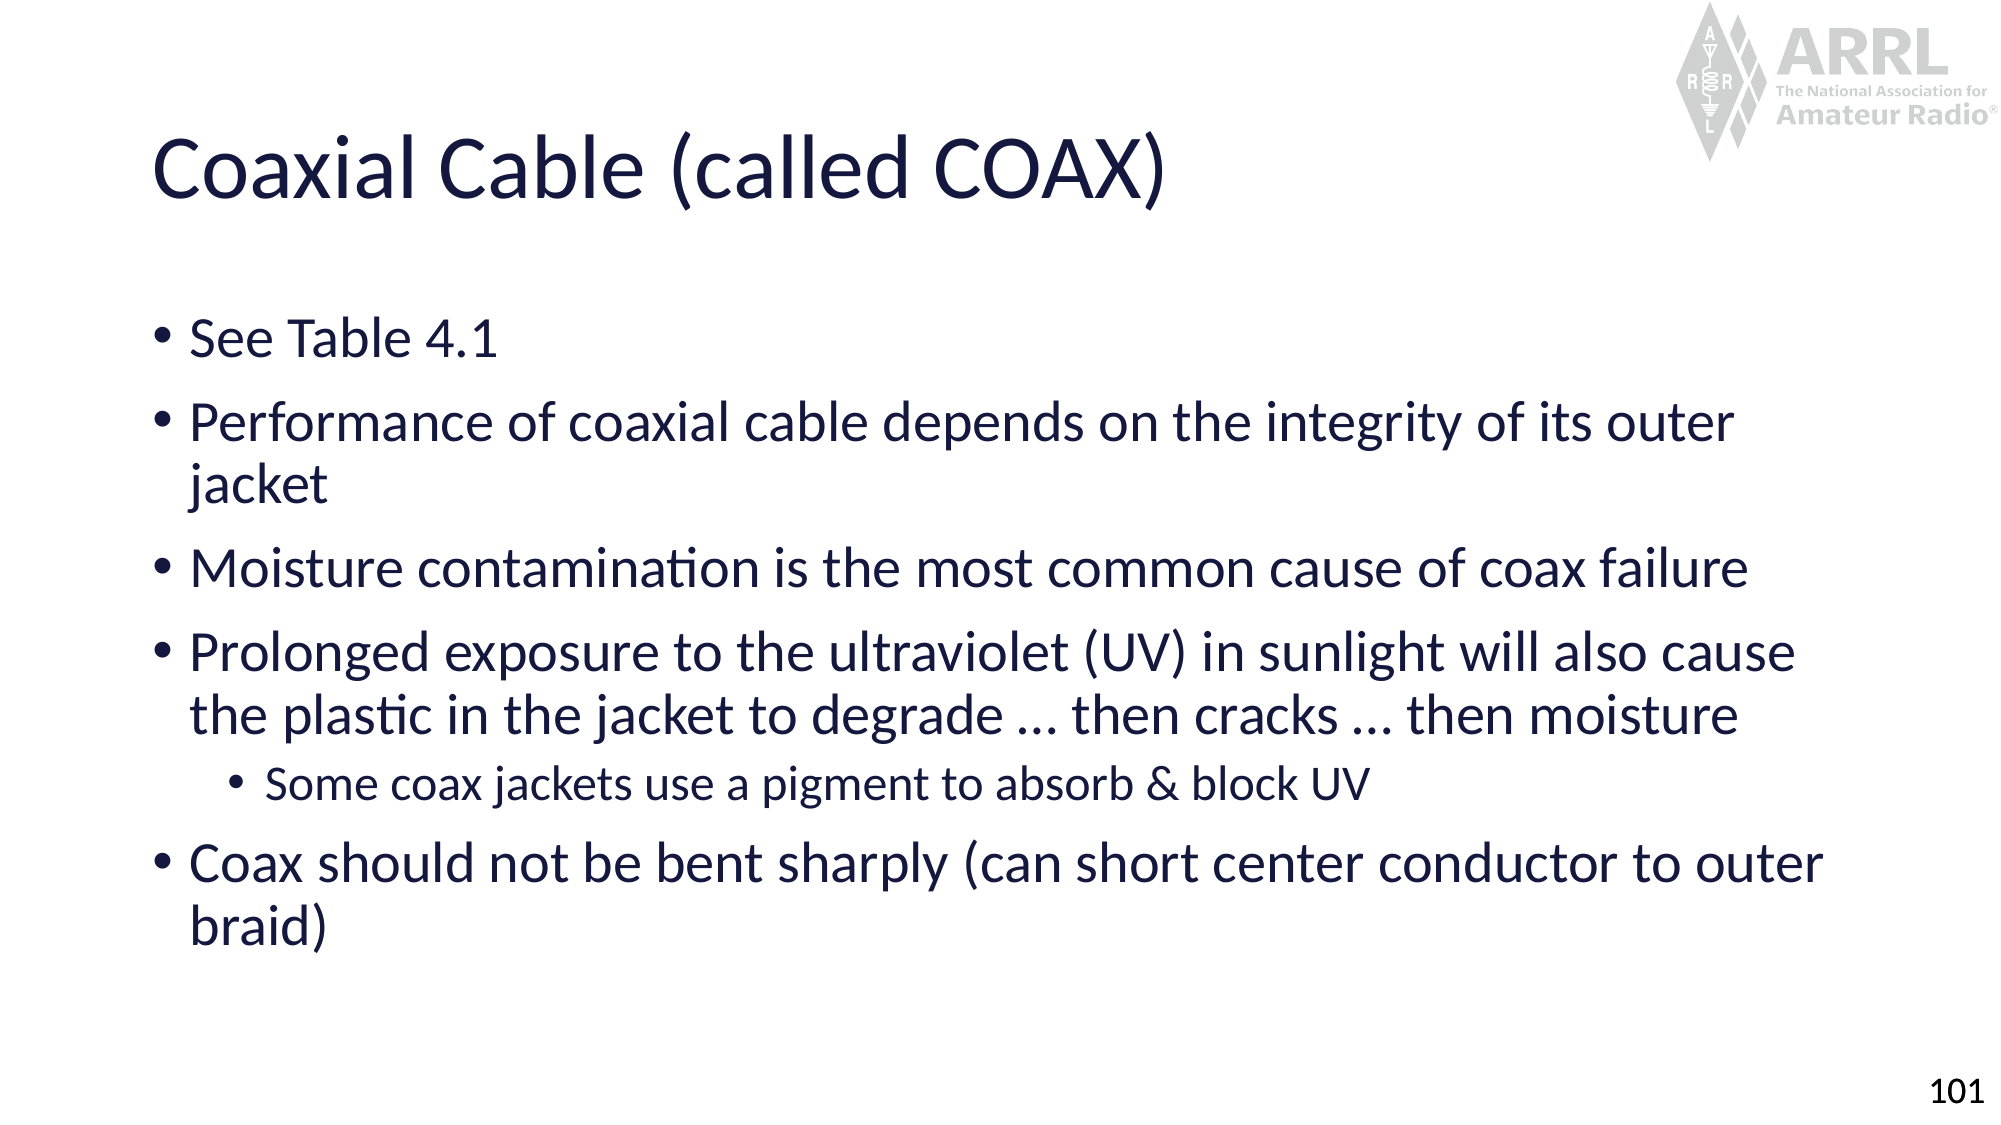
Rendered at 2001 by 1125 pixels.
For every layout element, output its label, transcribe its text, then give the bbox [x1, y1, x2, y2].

list See Table 4.1 Performance of coaxial cable depends on the integrity of its outer jacket Moisture contamination is the most common cause of coax failure Prolonged exposure to the ultraviolet (UV) in sunlight will also cause the plastic in the jacket to degrade … then cracks … then moisture Some coax jackets use a pigment to absorb & block UV Coax should not be bent sharply (can short center conductor to outer braid) [137, 299, 1863, 1014]
title Coaxial Cable (called COAX) [137, 59, 1863, 278]
picture [1674, 0, 2000, 164]
